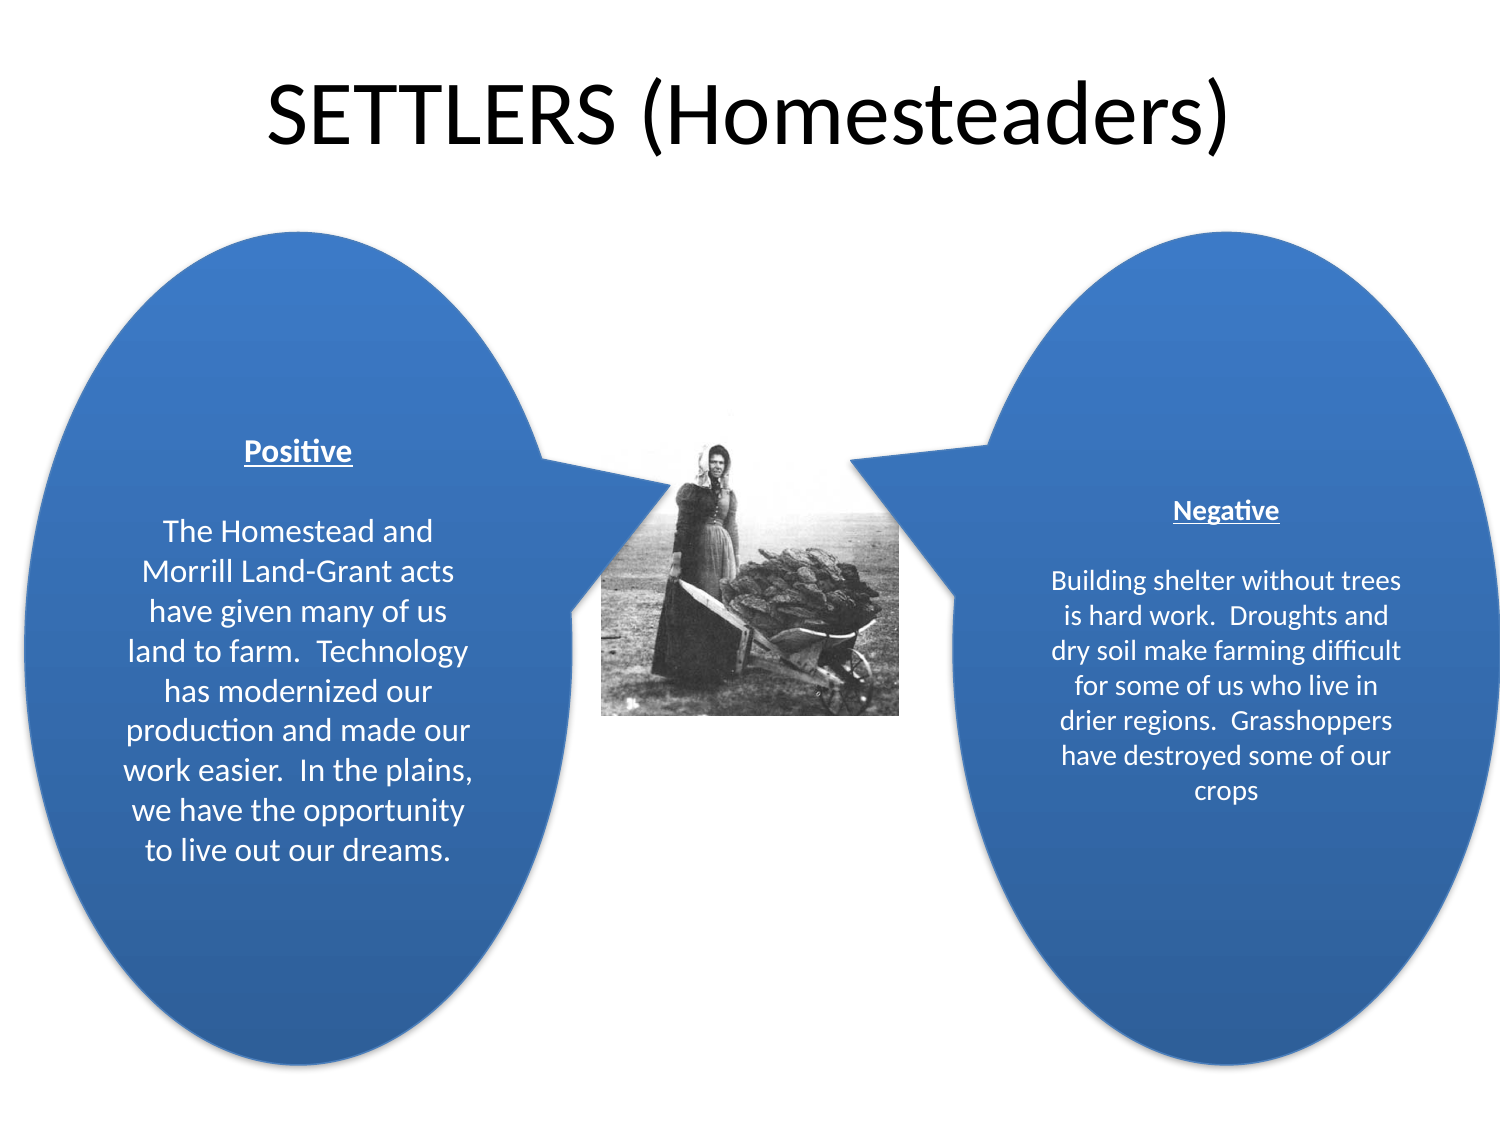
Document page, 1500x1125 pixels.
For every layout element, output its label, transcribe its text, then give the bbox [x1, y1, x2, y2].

text_box Negative Building shelter without trees is hard work. Droughts and dry soil make farming difficult for some of us who live in drier regions. Grasshoppers have destroyed some of our crops [904, 231, 1500, 1066]
title SETTLERS (Homesteaders) [75, 45, 1425, 233]
text_box Positive The Homestead and Morrill Land-Grant acts have given many of us land to farm. Technology has modernized our production and made our work easier. In the plains, we have the opportunity to live out our dreams. [24, 231, 595, 1066]
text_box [600, 409, 900, 716]
